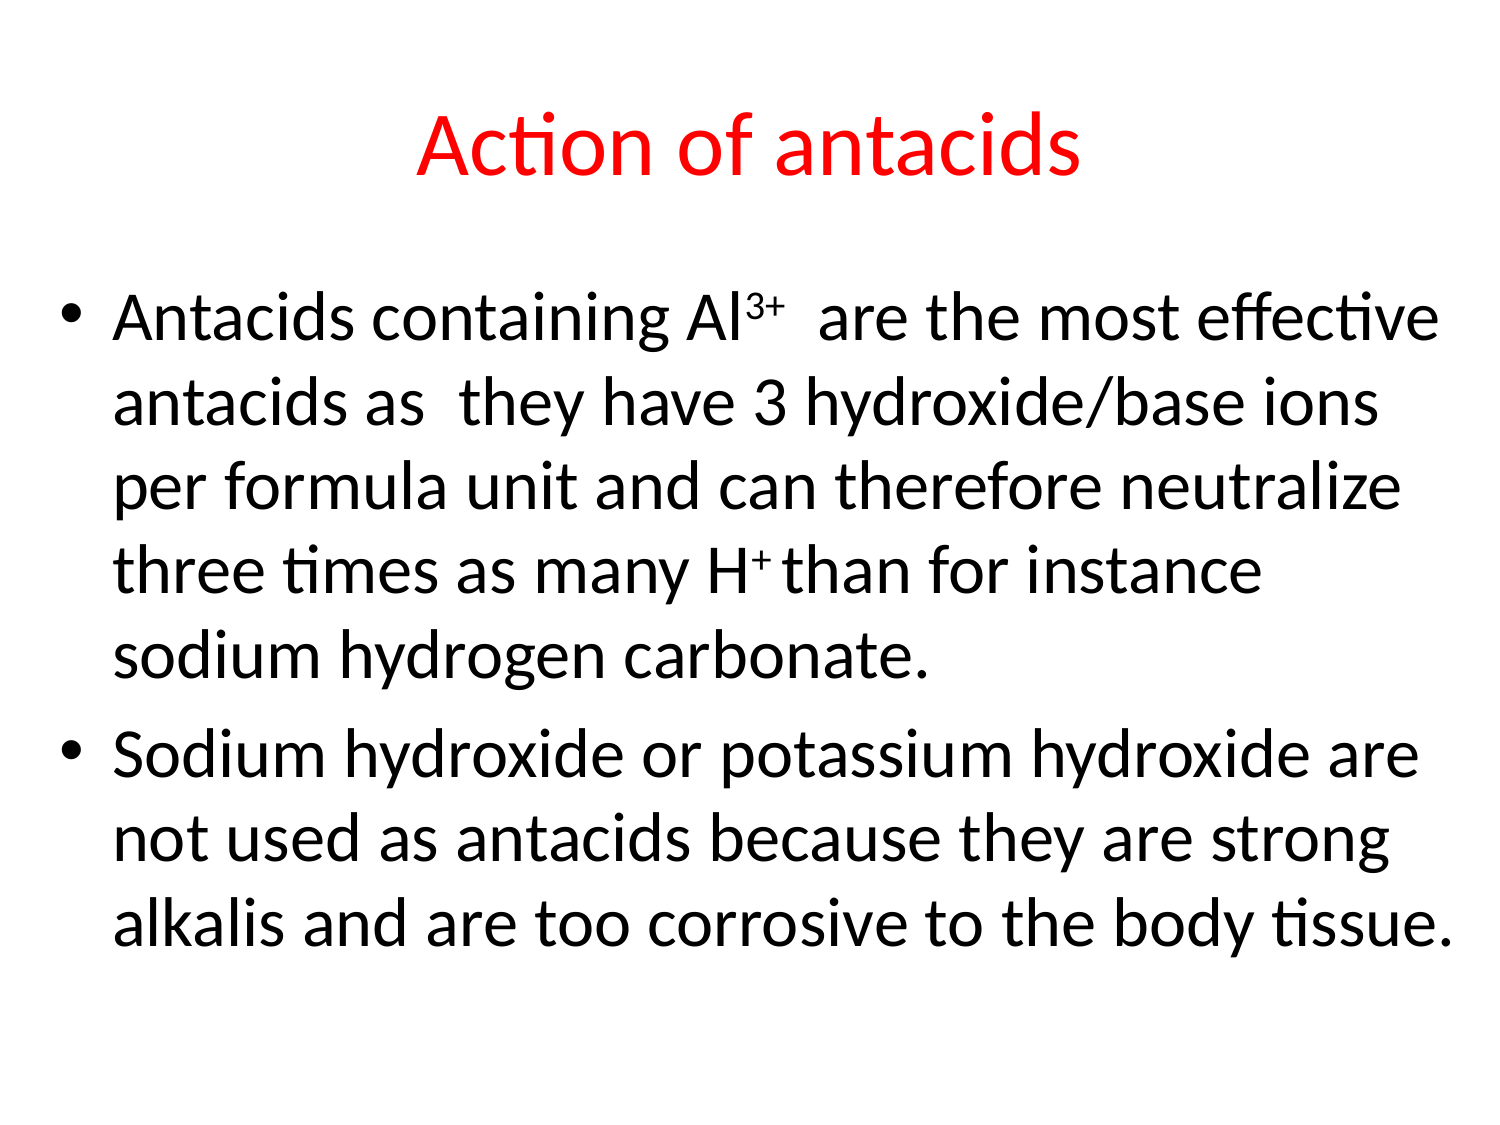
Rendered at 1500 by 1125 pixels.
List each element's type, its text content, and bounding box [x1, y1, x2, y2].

list Antacids containing Al3+ are the most effective antacids as they have 3 hydroxide/base ions per formula unit and can therefore neutralize three times as many H+ than for instance sodium hydrogen carbonate. Sodium hydroxide or potassium hydroxide are not used as antacids because they are strong alkalis and are too corrosive to the body tissue. [44, 262, 1480, 1125]
title Action of antacids [75, 45, 1425, 233]
